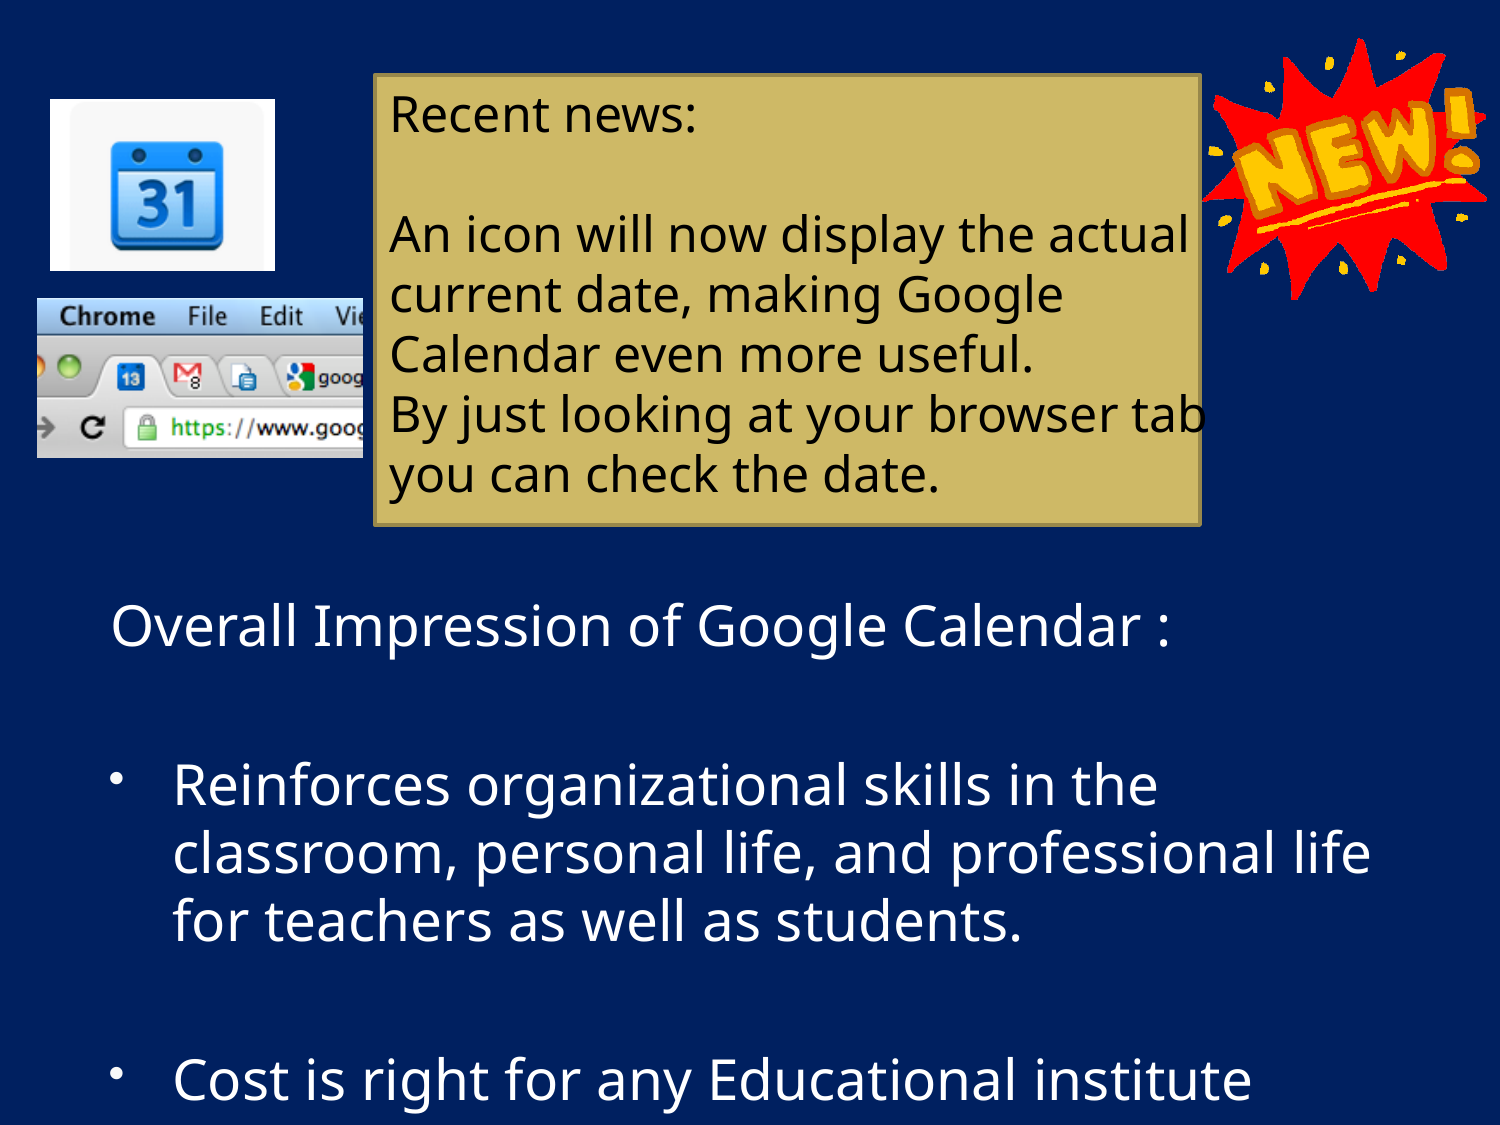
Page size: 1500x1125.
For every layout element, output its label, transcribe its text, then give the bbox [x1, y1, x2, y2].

text_box Recent news: An icon will now display the actual current date, making Google Calendar even more useful. By just looking at your browser tab you can check the date. [375, 74, 1225, 570]
list Overall Impression of Google Calendar : Reinforces organizational skills in the classroom, personal life, and professional life for teachers as well as students. Cost is right for any Educational institute [75, 582, 1425, 1125]
picture [37, 298, 363, 459]
picture [49, 99, 276, 271]
picture [1202, 37, 1488, 301]
